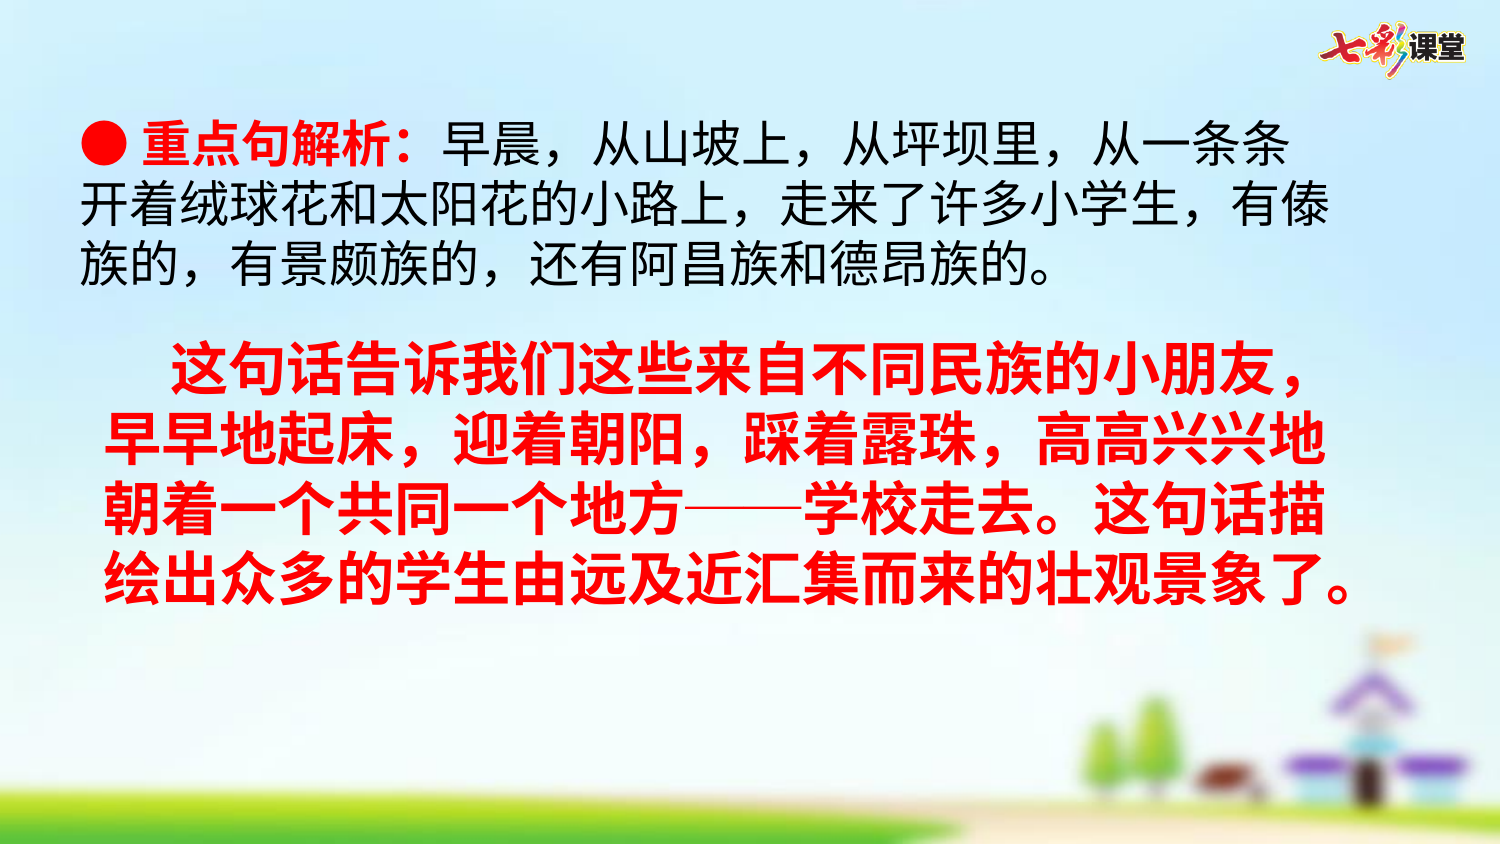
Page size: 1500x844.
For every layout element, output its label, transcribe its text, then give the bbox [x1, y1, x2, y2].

text_box ●重点句解析：早晨，从山坡上，从坪坝里，从一条条开着绒球花和太阳花的小路上，走来了许多小学生，有傣族的，有景颇族的，还有阿昌族和德昂族的。 [64, 105, 1356, 301]
picture [0, 0, 1500, 844]
text_box 这句话告诉我们这些来自不同民族的小朋友，早早地起床，迎着朝阳，踩着露珠，高高兴兴地朝着一个共同一个地方──学校走去。这句话描绘出众多的学生由远及近汇集而来的壮观景象了。 [88, 324, 1365, 620]
